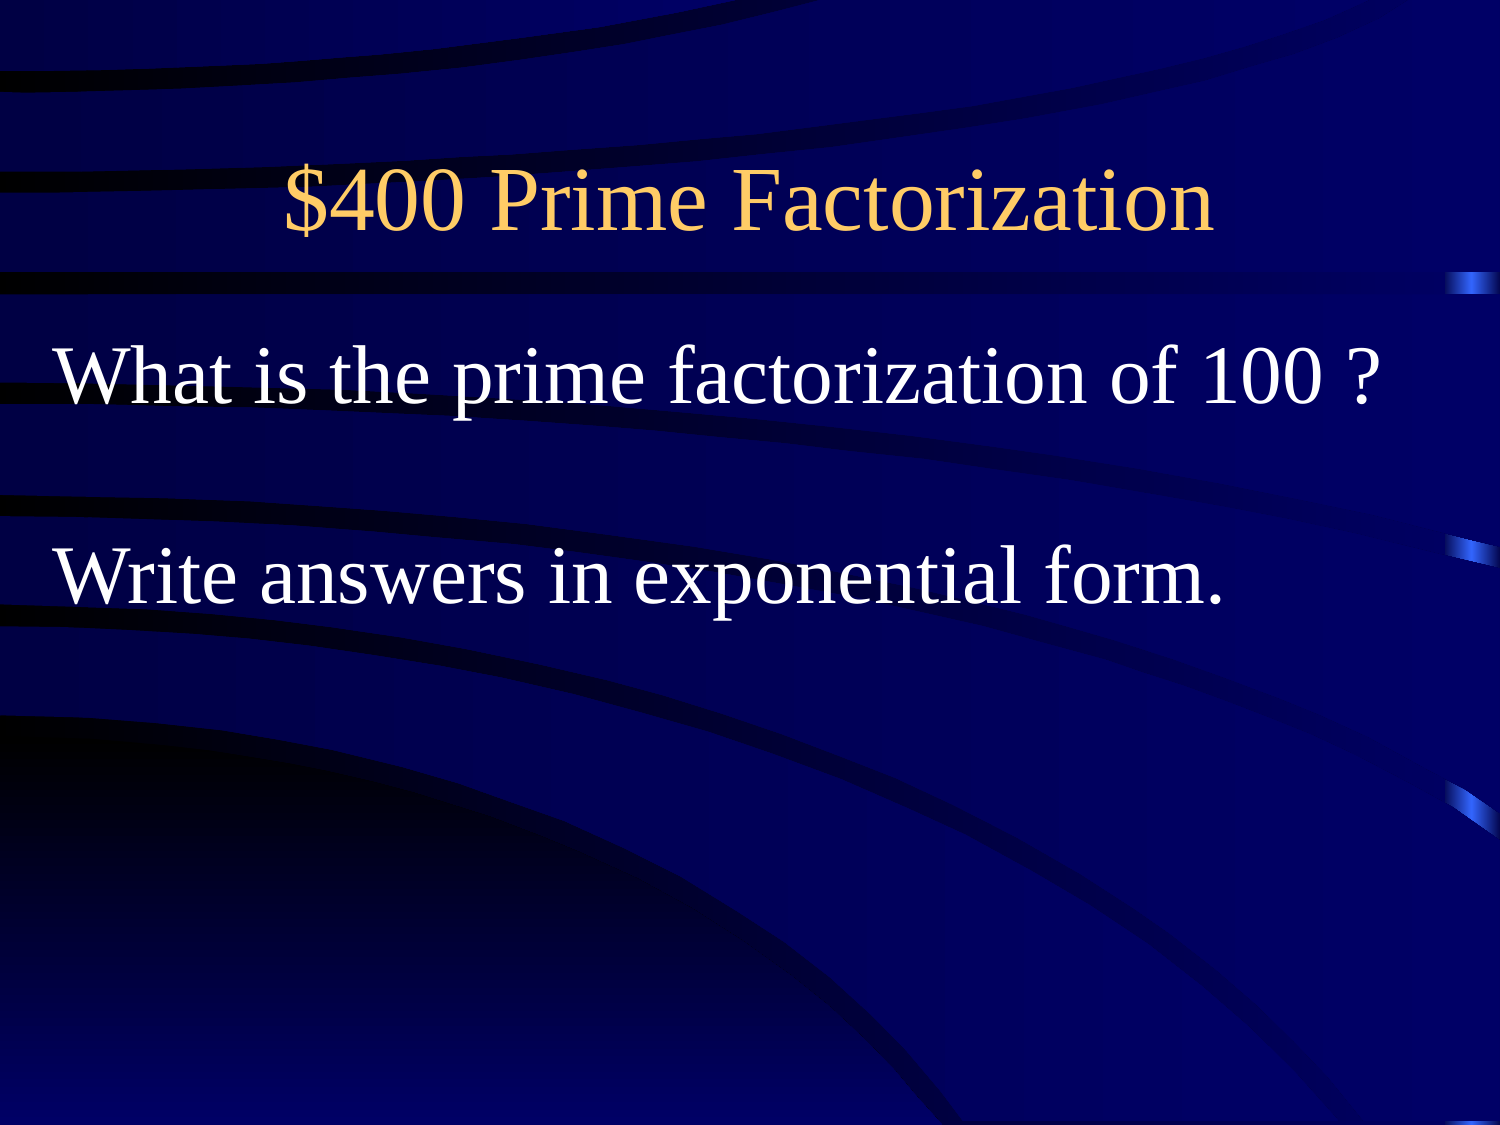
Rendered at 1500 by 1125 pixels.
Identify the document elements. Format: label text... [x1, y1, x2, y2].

text_box What is the prime factorization of 100 ? Write answers in exponential form. [37, 312, 1463, 628]
title $400 Prime Factorization [112, 99, 1388, 288]
